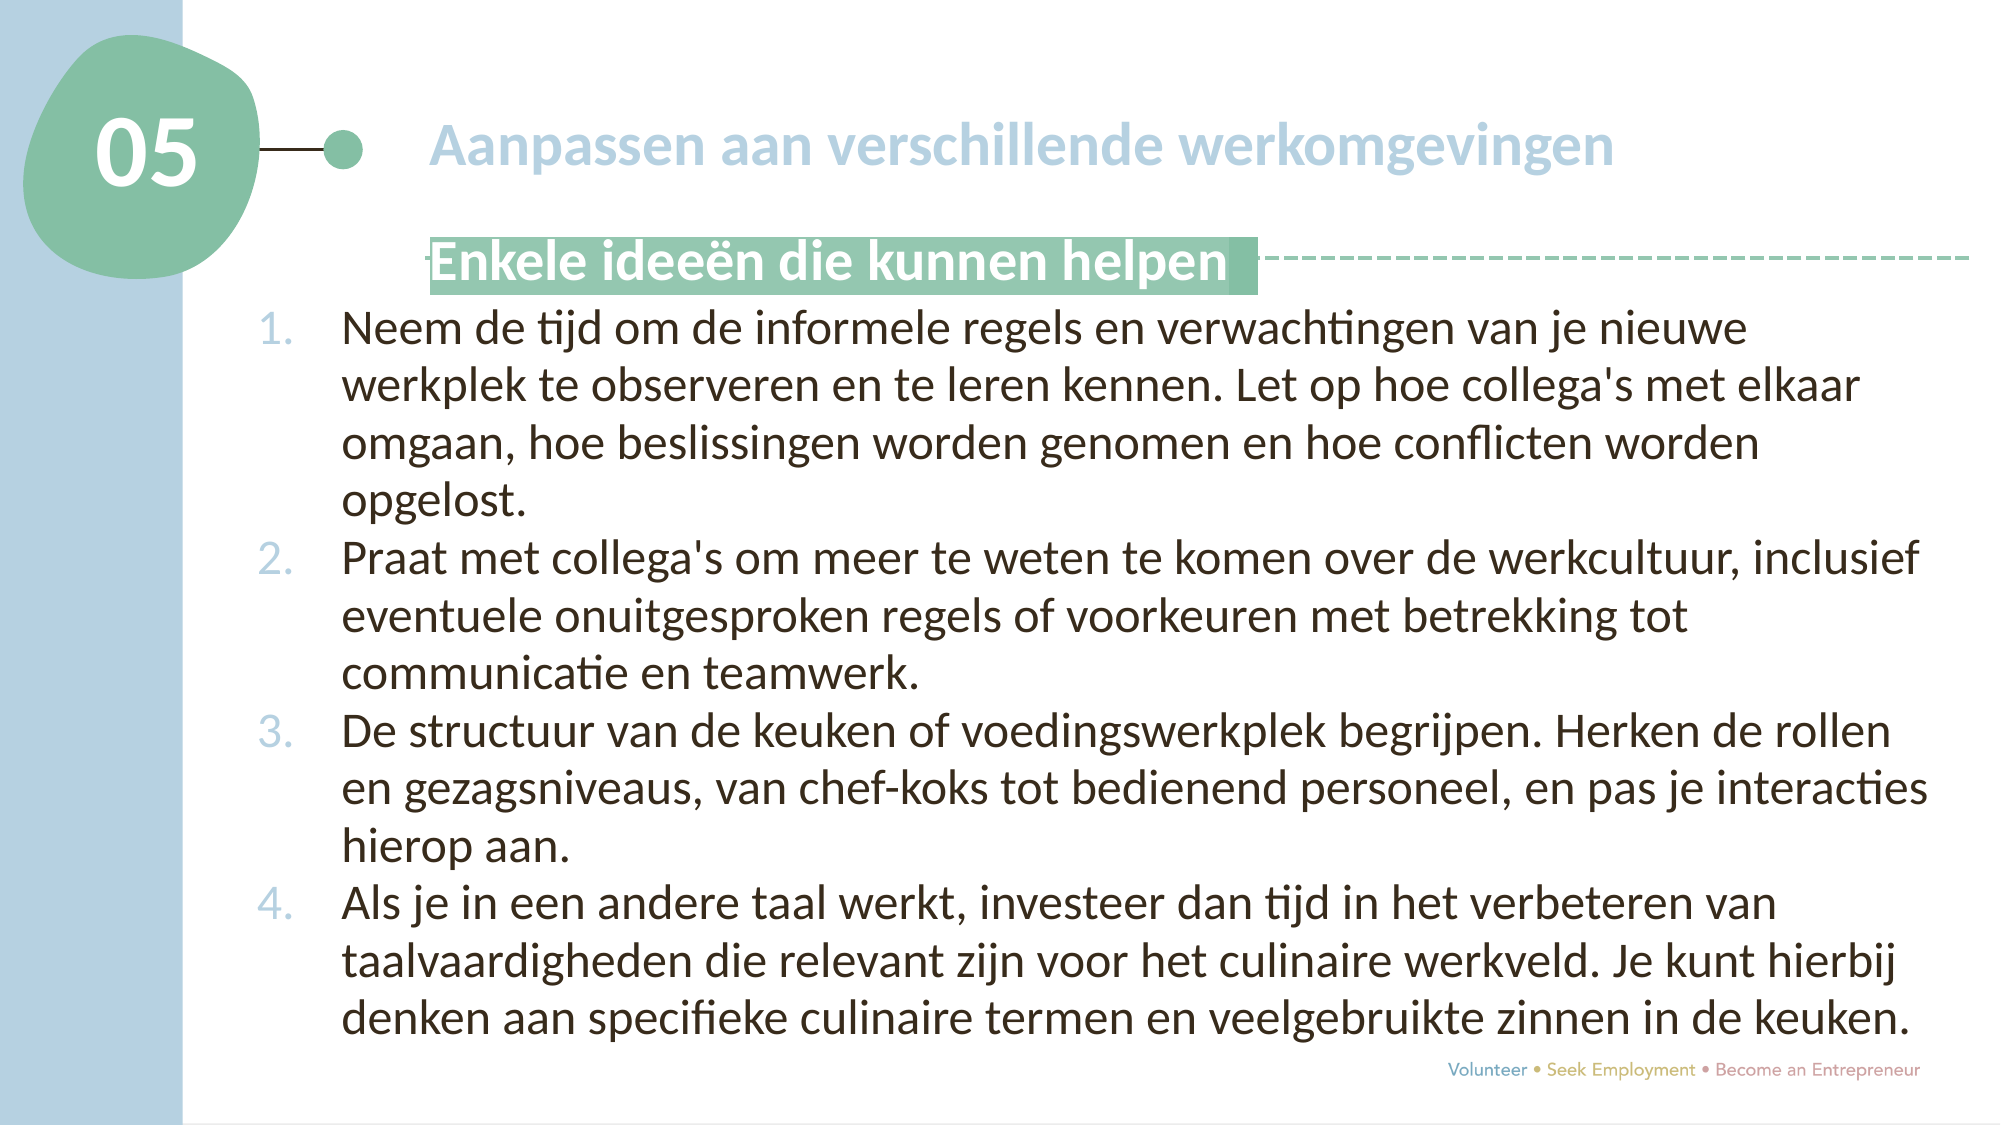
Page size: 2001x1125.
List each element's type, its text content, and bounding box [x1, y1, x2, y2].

picture [1418, 1046, 1971, 1103]
text_box 05 [21, 88, 275, 230]
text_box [110, 129, 363, 170]
text_box Neem de tijd om de informele regels en verwachtingen van je nieuwe werkplek te observeren en te leren kennen. Let op hoe collega's met elkaar omgaan, hoe beslissingen worden genomen en hoe conflicten worden opgelost. Praat met collega's om meer te weten te komen over de werkcultuur, inclusief eventuele onuitgesproken regels of voorkeuren met betrekking tot communicatie en teamwerk. De structuur van de keuken of voedingswerkplek begrijpen. Herken de rollen en gezagsniveaus, van chef-koks tot bedienend personeel, en pas je interacties hierop aan. Als je in een andere taal werkt, investeer dan tijd in het verbeteren van taalvaardigheden die relevant zijn voor het culinaire werkveld. Je kunt hierbij denken aan specifieke culinaire termen en veelgebruikte zinnen in de keuken. [242, 289, 1952, 495]
text_box [55, 35, 249, 88]
text_box Aanpassen aan verschillende werkomgevingen [414, 108, 1732, 237]
text_box [0, 0, 184, 1125]
text_box [34, 230, 234, 280]
text_box Enkele ideeën die kunnen helpen: [414, 215, 1600, 300]
